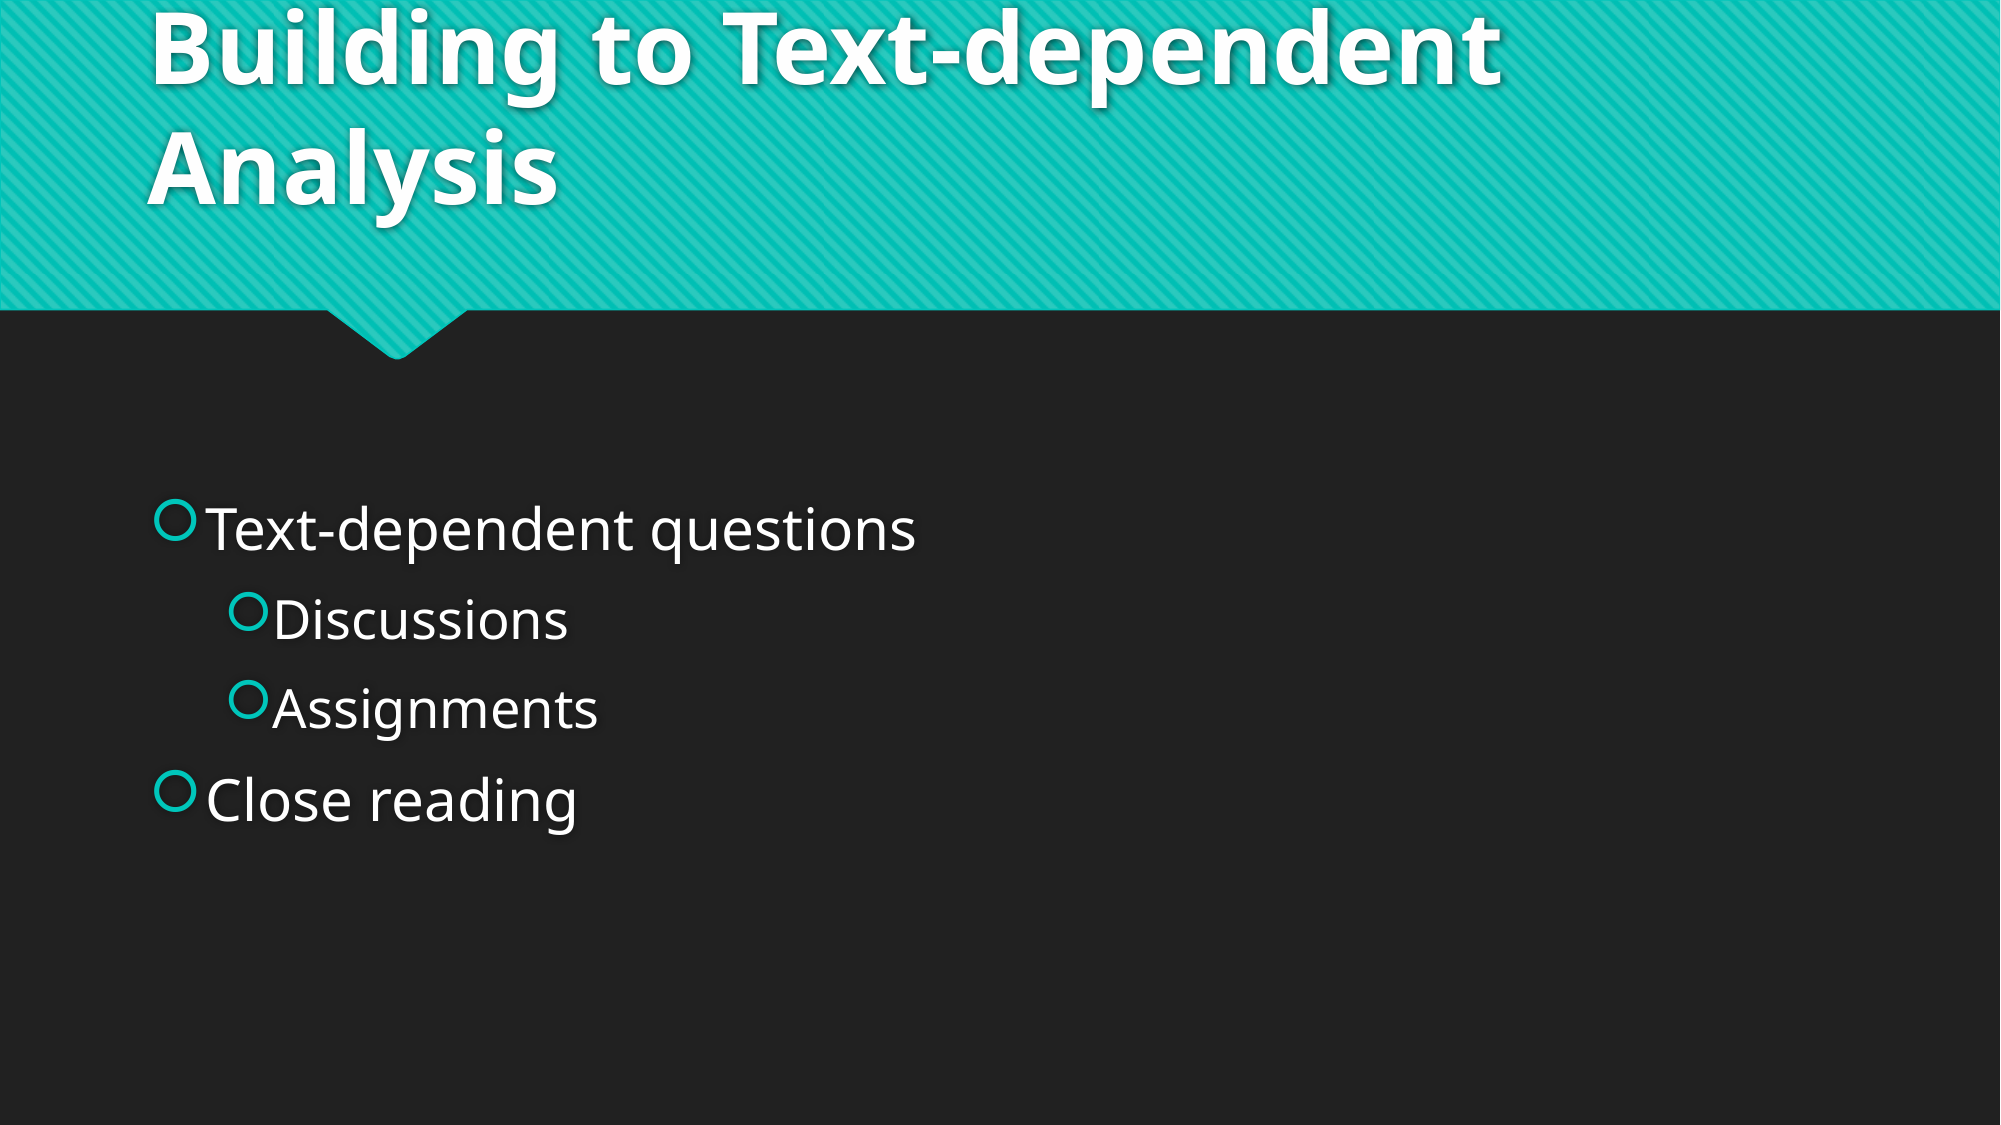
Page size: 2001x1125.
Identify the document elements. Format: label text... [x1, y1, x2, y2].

title Building to Text-dependent Analysis [132, 73, 1958, 233]
list Text-dependent questions Discussions Assignments Close reading [134, 364, 1939, 962]
